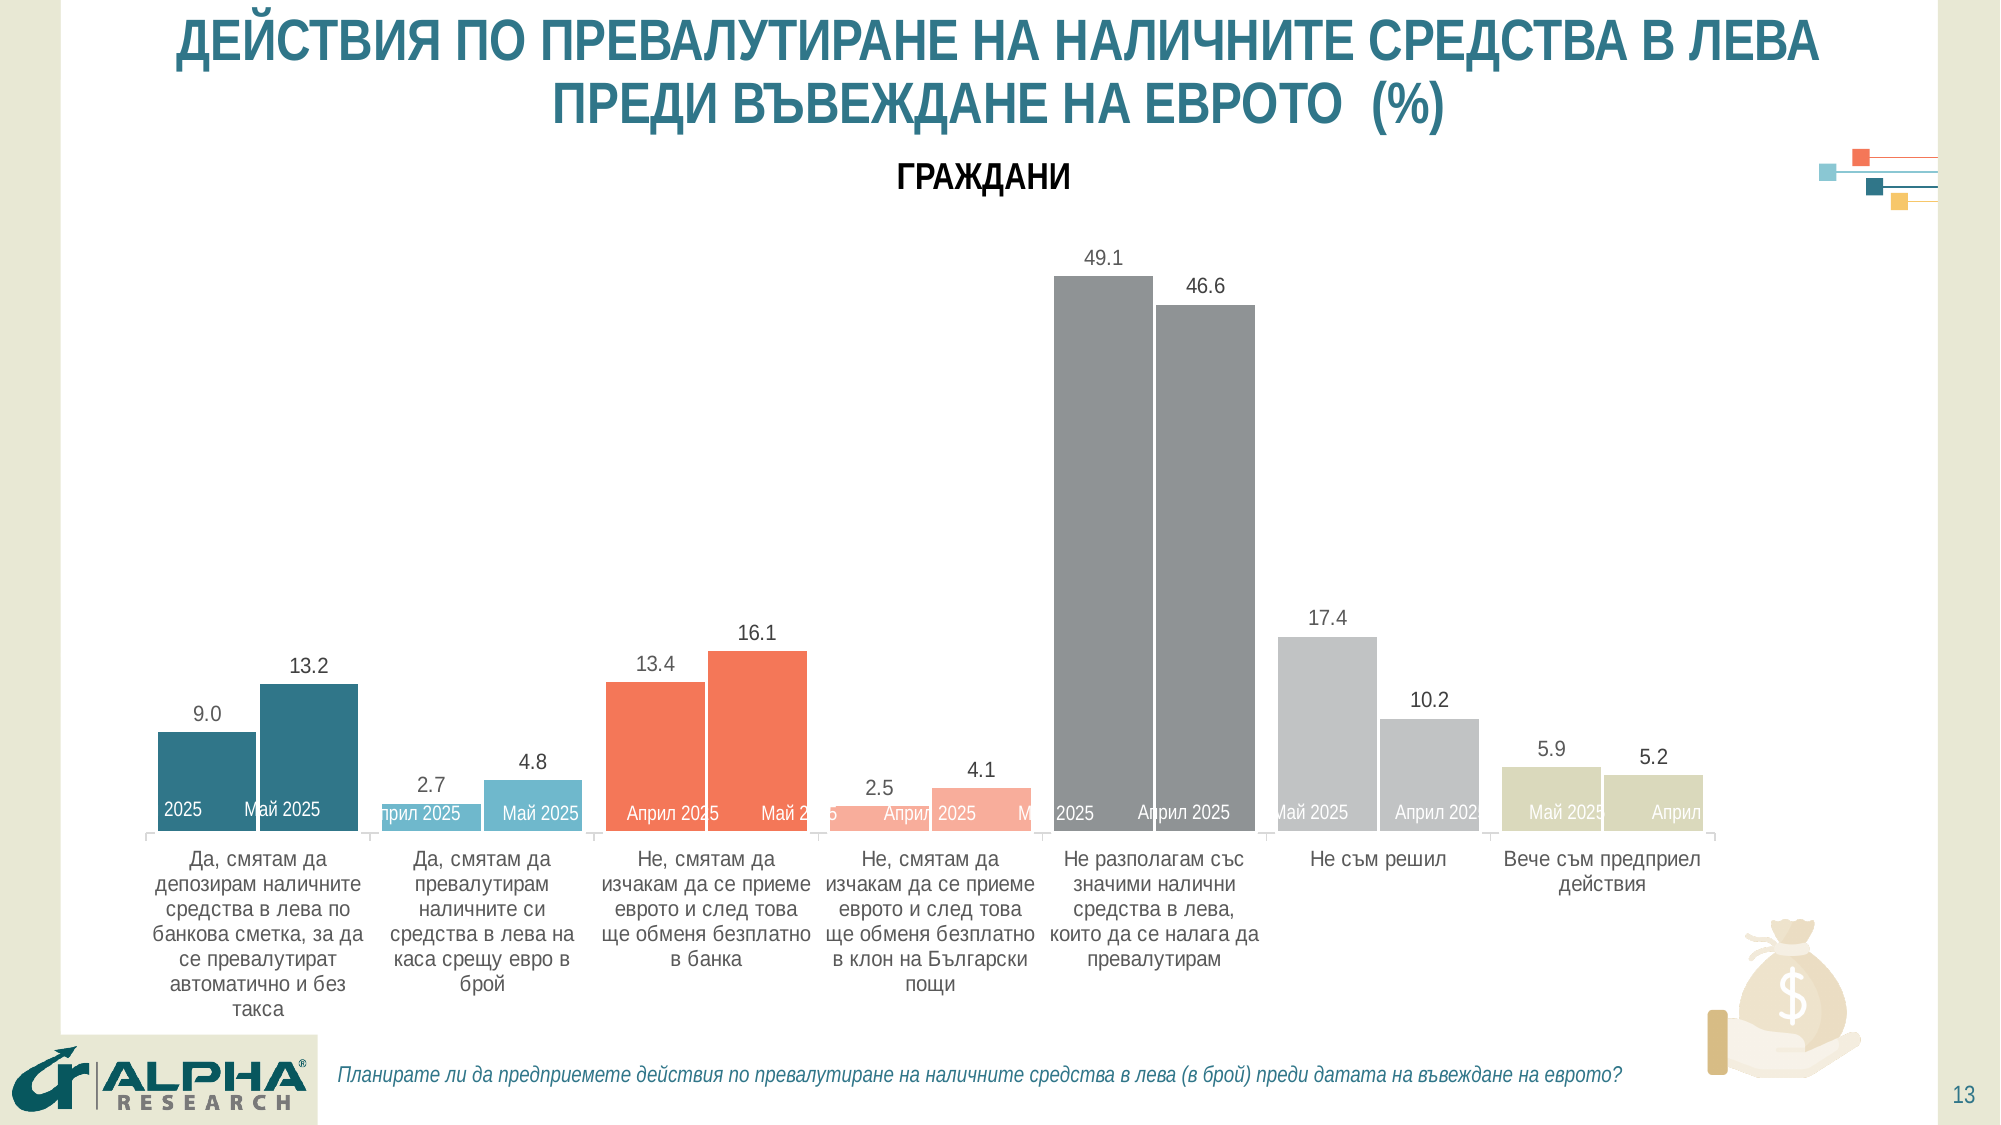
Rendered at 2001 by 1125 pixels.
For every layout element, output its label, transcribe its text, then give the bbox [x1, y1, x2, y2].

picture [1704, 919, 1863, 1078]
list Планирате ли да предприемете действия по превалутиране на наличните средства в лева (в брой) преди датата на въвеждане на еврото? [322, 1055, 1891, 1121]
slide_number 13 [1923, 1063, 1991, 1124]
title ДЕЙСТВИЯ ПО ПРЕВАЛУТИРАНЕ НА НАЛИЧНИТЕ СРЕДСТВА В ЛЕВА ПРЕДИ ВЪВЕЖДАНЕ НА ЕВРОТО (%) [75, 12, 1924, 135]
text_box ГРАЖДАНИ [675, 144, 1293, 205]
picture [12, 1046, 307, 1112]
chart [81, 205, 1887, 1021]
